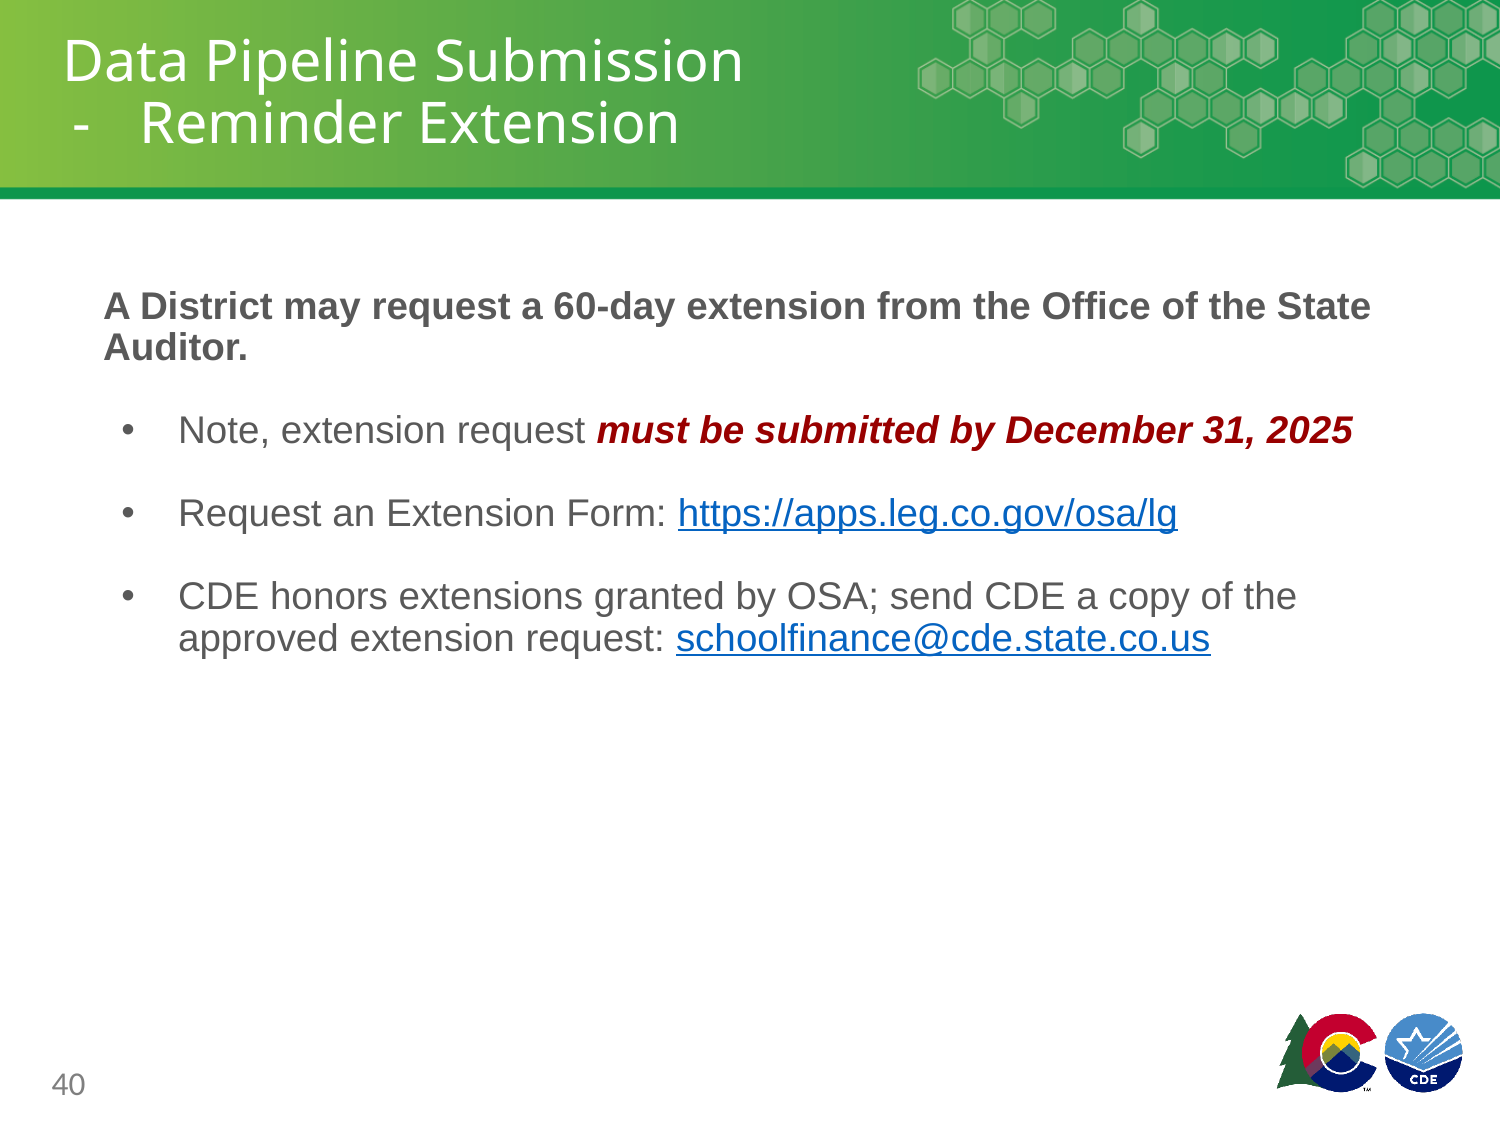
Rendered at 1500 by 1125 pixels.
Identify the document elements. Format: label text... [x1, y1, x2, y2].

picture [0, 0, 1500, 200]
list A District may request a 60-day extension from the Office of the State Auditor. Note, extension request must be submitted by December 31, 2025 Request an Extension Form: https://apps.leg.co.gov/osa/lg CDE honors extensions granted by OSA; send CDE a copy of the approved extension request: schoolfinance@cde.state.co.us [103, 239, 1397, 1002]
slide_number 40 [36, 1054, 375, 1115]
title Data Pipeline Submission Reminder Extension [62, 31, 1061, 156]
picture [1275, 1012, 1463, 1093]
